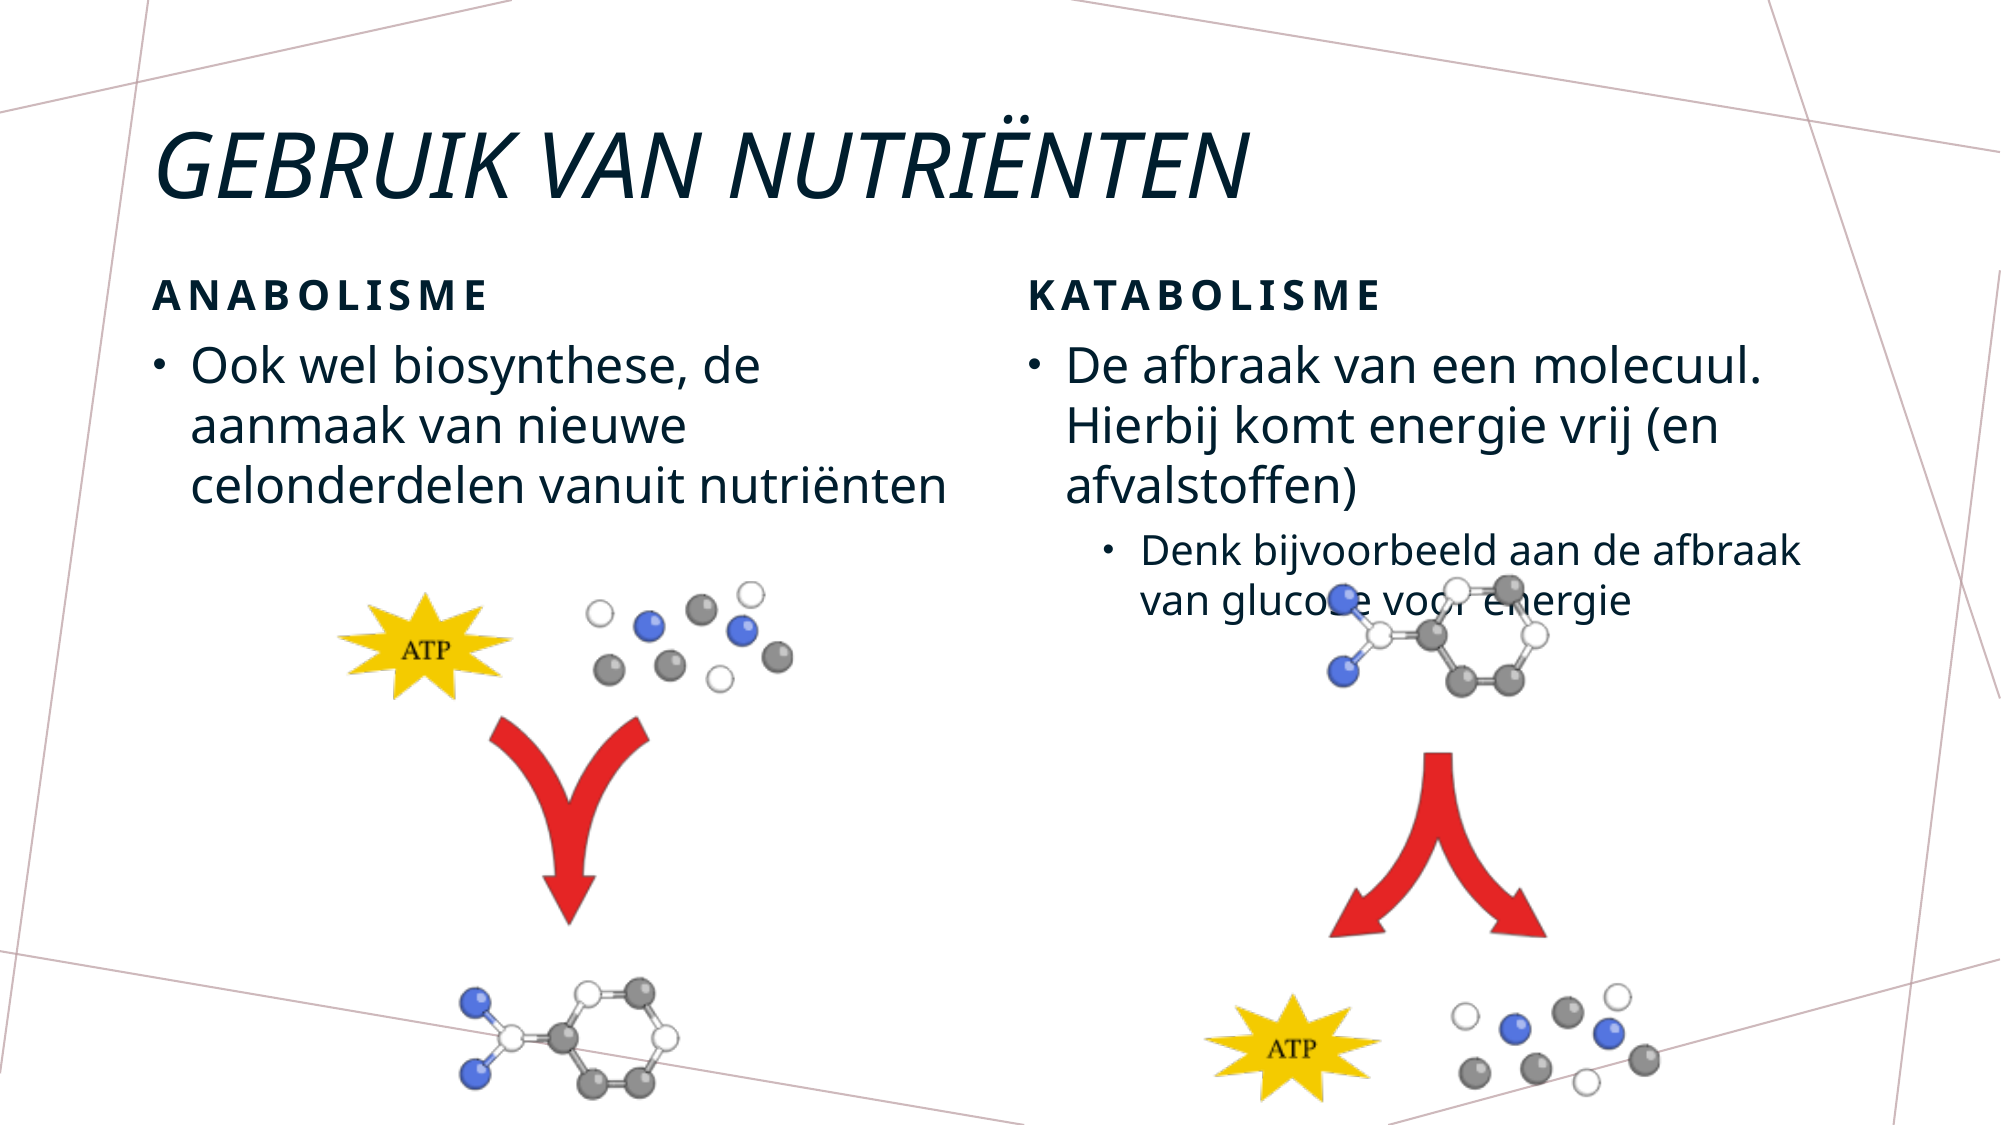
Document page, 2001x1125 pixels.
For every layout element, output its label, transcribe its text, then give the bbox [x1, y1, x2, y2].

list De afbraak van een molecuul. Hierbij komt energie vrij (en afvalstoffen) Denk bijvoorbeeld aan de afbraak van glucose voor energie [1012, 326, 1863, 1025]
picture [1168, 562, 1764, 1125]
list Ook wel biosynthese, de aanmaak van nieuwe celonderdelen vanuit nutriënten [137, 326, 984, 1025]
list Anabolisme [137, 223, 984, 326]
list Katabolisme [1012, 223, 1863, 326]
picture [236, 566, 832, 1125]
title Gebruik van nutriënten [137, 59, 1863, 278]
